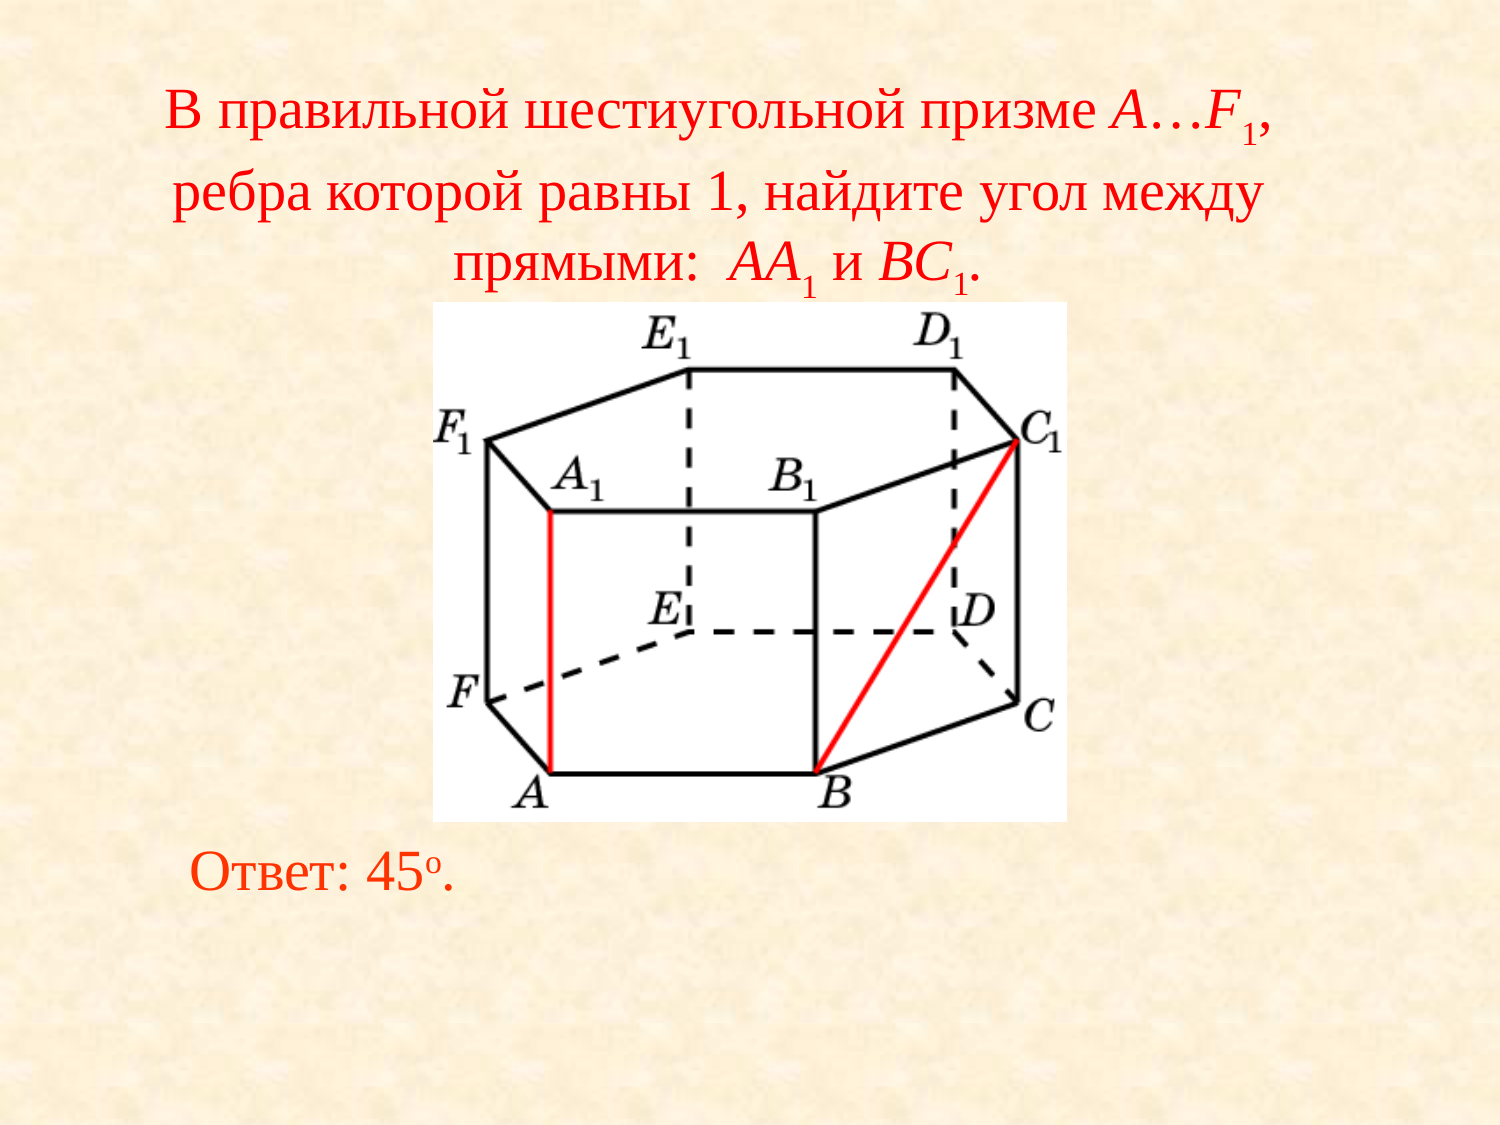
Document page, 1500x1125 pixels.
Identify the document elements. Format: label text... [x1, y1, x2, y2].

text_box Ответ: 45o. [174, 825, 1150, 910]
picture [0, 0, 1500, 1125]
text_box В правильной шестиугольной призме A…F1, ребра которой равны 1, найдите угол между прямыми: AA1 и BC1. [87, 62, 1350, 313]
